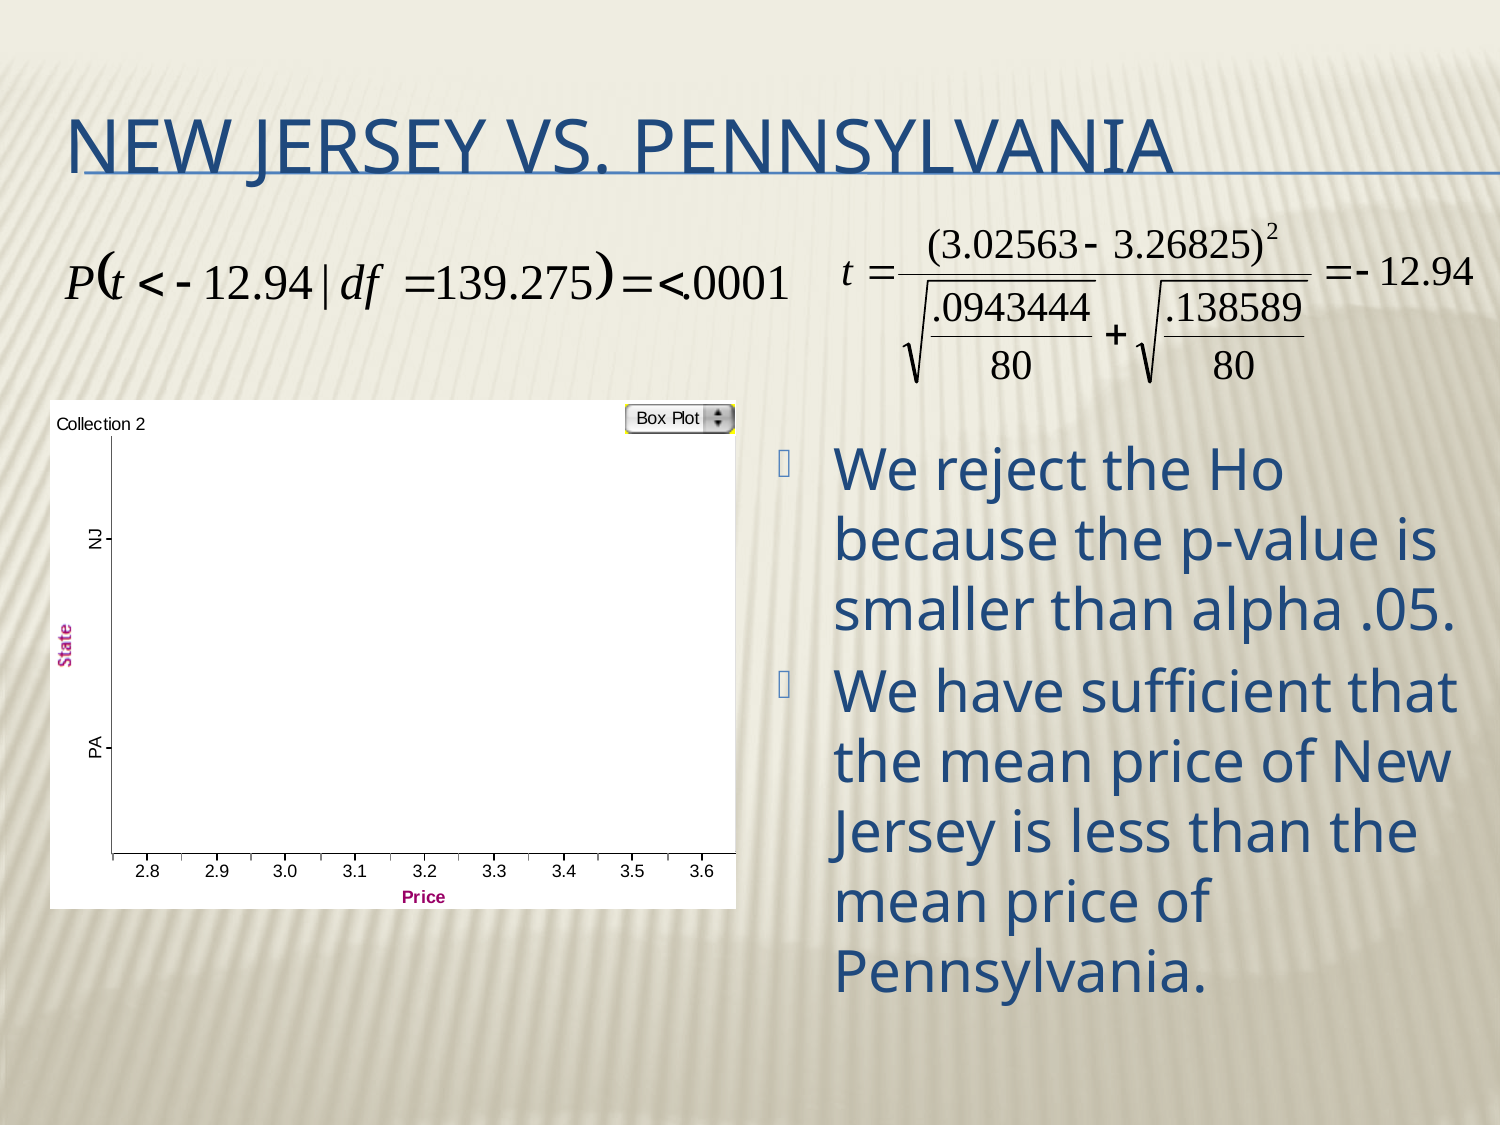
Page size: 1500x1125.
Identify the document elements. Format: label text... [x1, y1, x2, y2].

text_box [835, 210, 1480, 392]
title new jersey vs. Pennsylvania [50, 75, 1475, 213]
list We reject the Ho because the p-value is smaller than alpha .05. We have sufficient that the mean price of New Jersey is less than the mean price of Pennsylvania. [762, 425, 1475, 1038]
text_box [55, 249, 795, 322]
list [49, 399, 738, 911]
